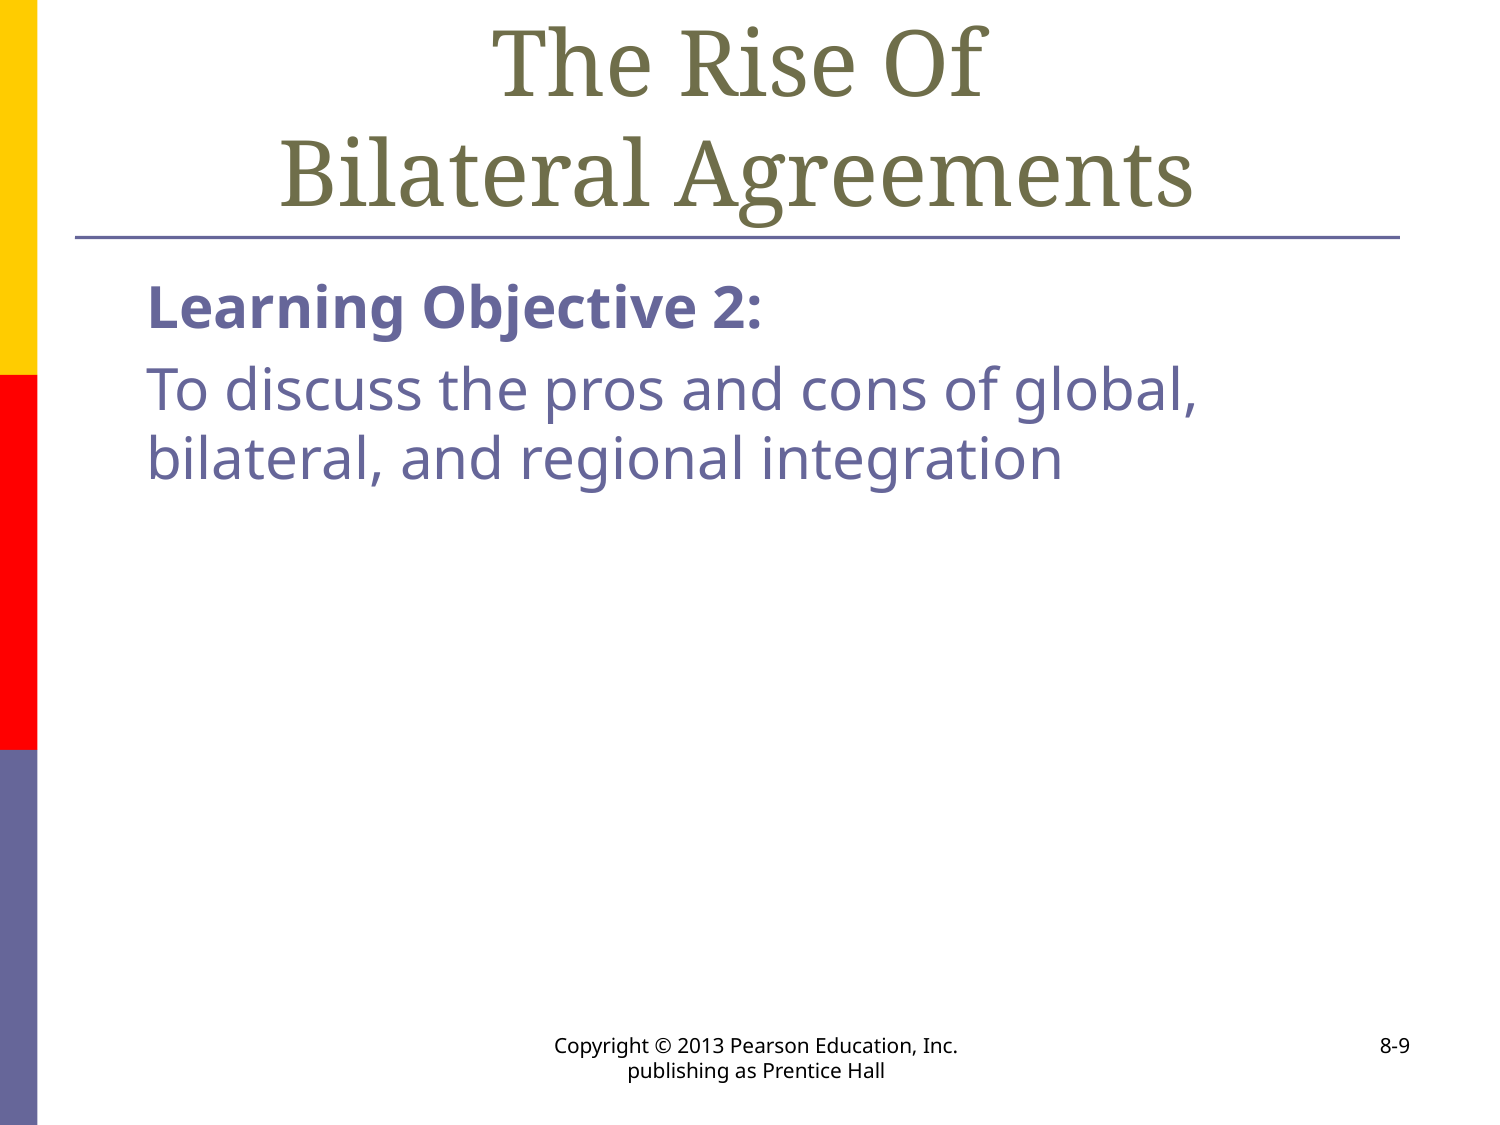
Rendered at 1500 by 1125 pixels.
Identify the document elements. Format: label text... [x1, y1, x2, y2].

title The Rise Of Bilateral Agreements [75, 45, 1425, 233]
slide_number 8-9 [1074, 1025, 1425, 1100]
list Learning Objective 2: To discuss the pros and cons of global, bilateral, and regional integration [75, 262, 1425, 1006]
footer Copyright © 2013 Pearson Education, Inc. publishing as Prentice Hall [500, 1025, 1013, 1100]
